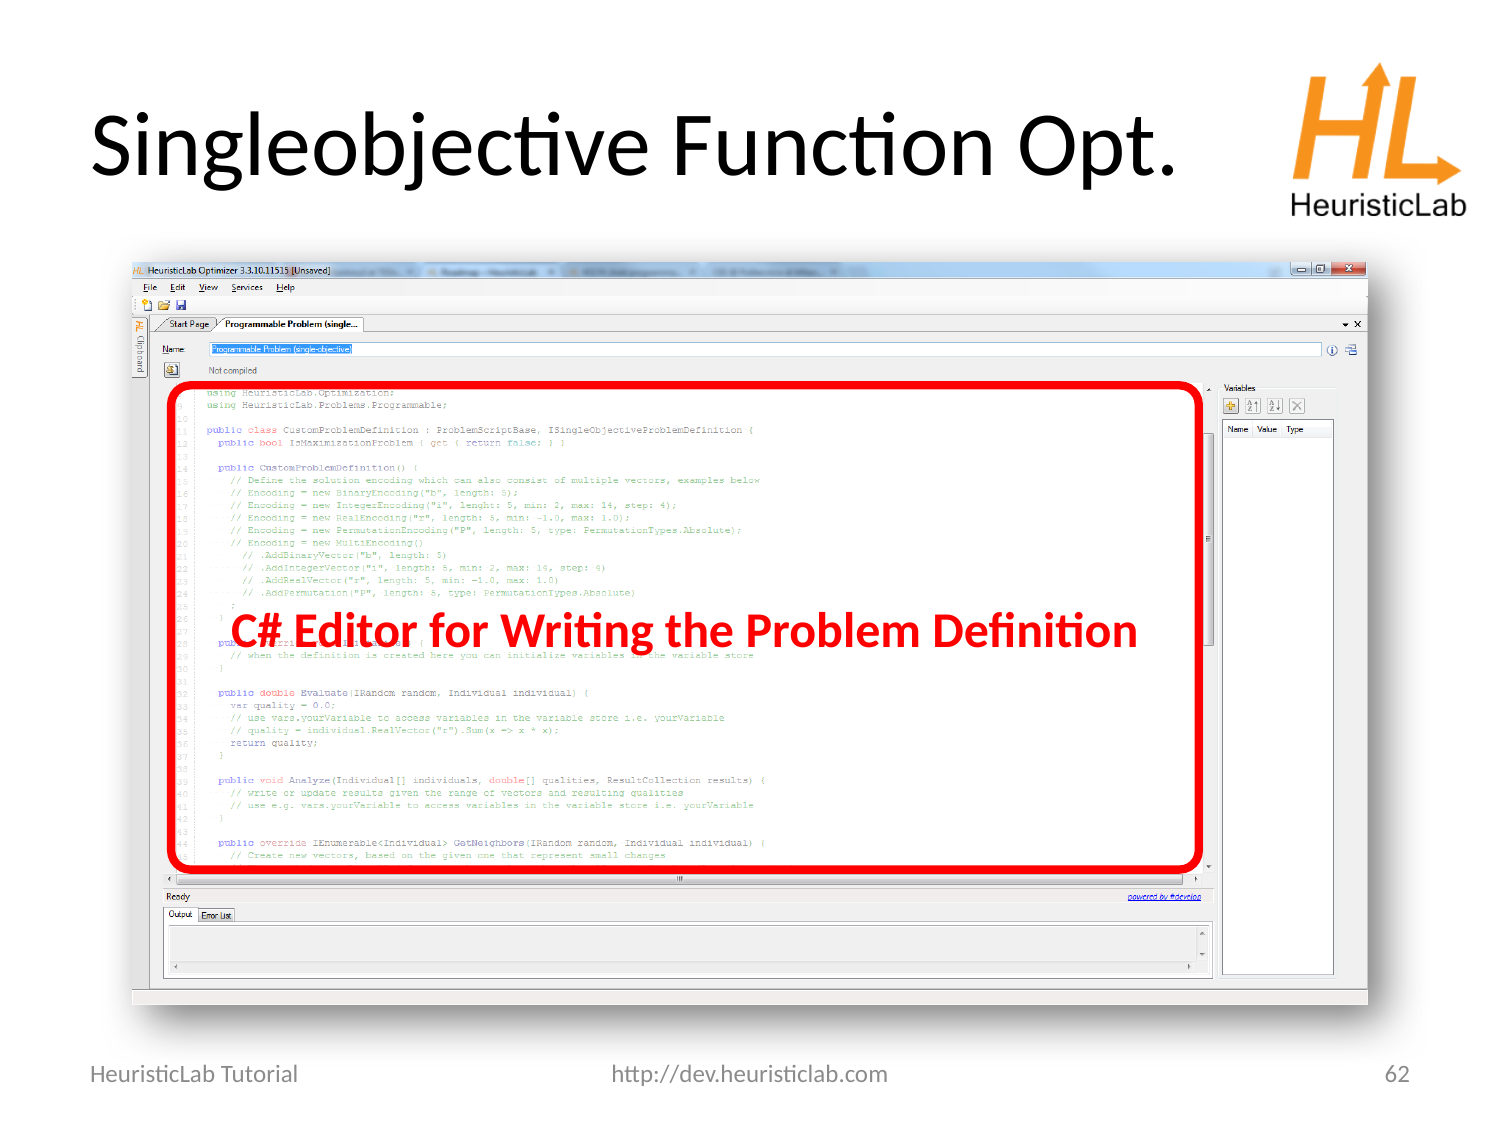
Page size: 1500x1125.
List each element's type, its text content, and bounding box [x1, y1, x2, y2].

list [132, 262, 1368, 1006]
title Singleobjective Function Opt. [75, 45, 1282, 233]
picture [1281, 27, 1474, 244]
footer http://dev.heuristiclab.com [512, 1042, 988, 1103]
slide_number HeuristicLab Tutorial [75, 1042, 425, 1103]
slide_number 62 [1074, 1042, 1425, 1103]
